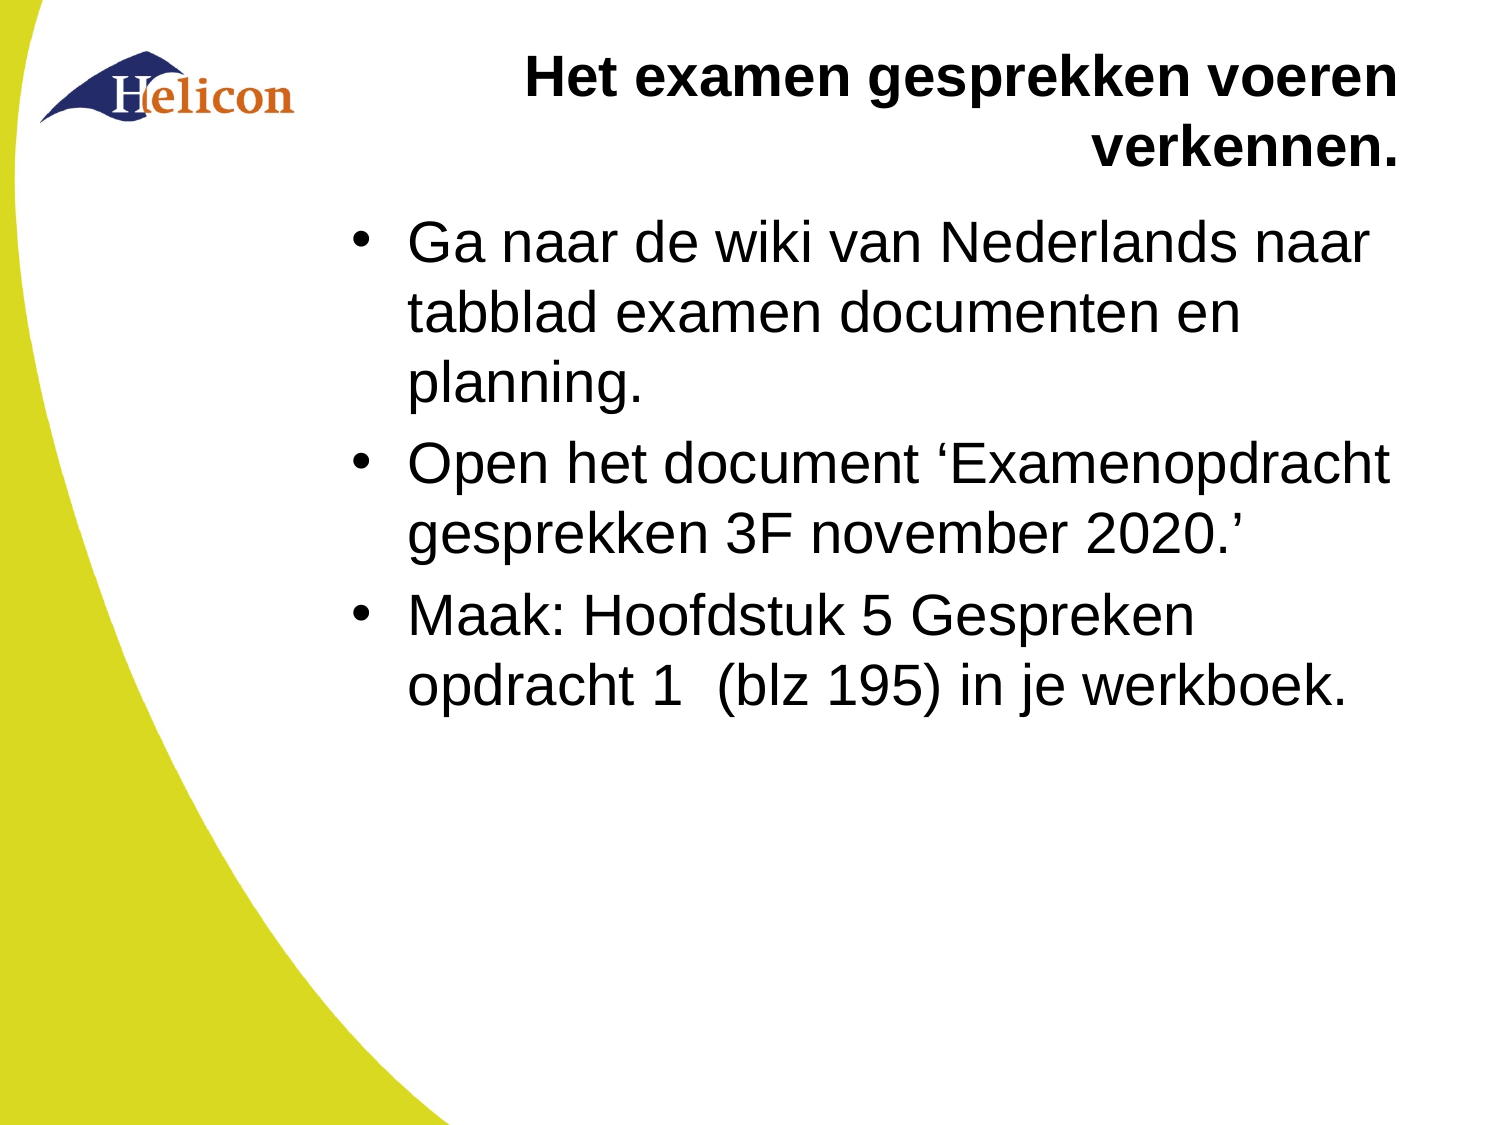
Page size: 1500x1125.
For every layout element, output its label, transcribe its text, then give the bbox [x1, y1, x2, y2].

list Ga naar de wiki van Nederlands naar tabblad examen documenten en planning. Open het document ‘Examenopdracht gesprekken 3F november 2020.’ Maak: Hoofdstuk 5 Gespreken opdracht 1 (blz 195) in je werkboek. [336, 196, 1425, 1005]
picture [0, 0, 1500, 1125]
title Het examen gesprekken voeren verkennen. [324, 54, 1415, 161]
